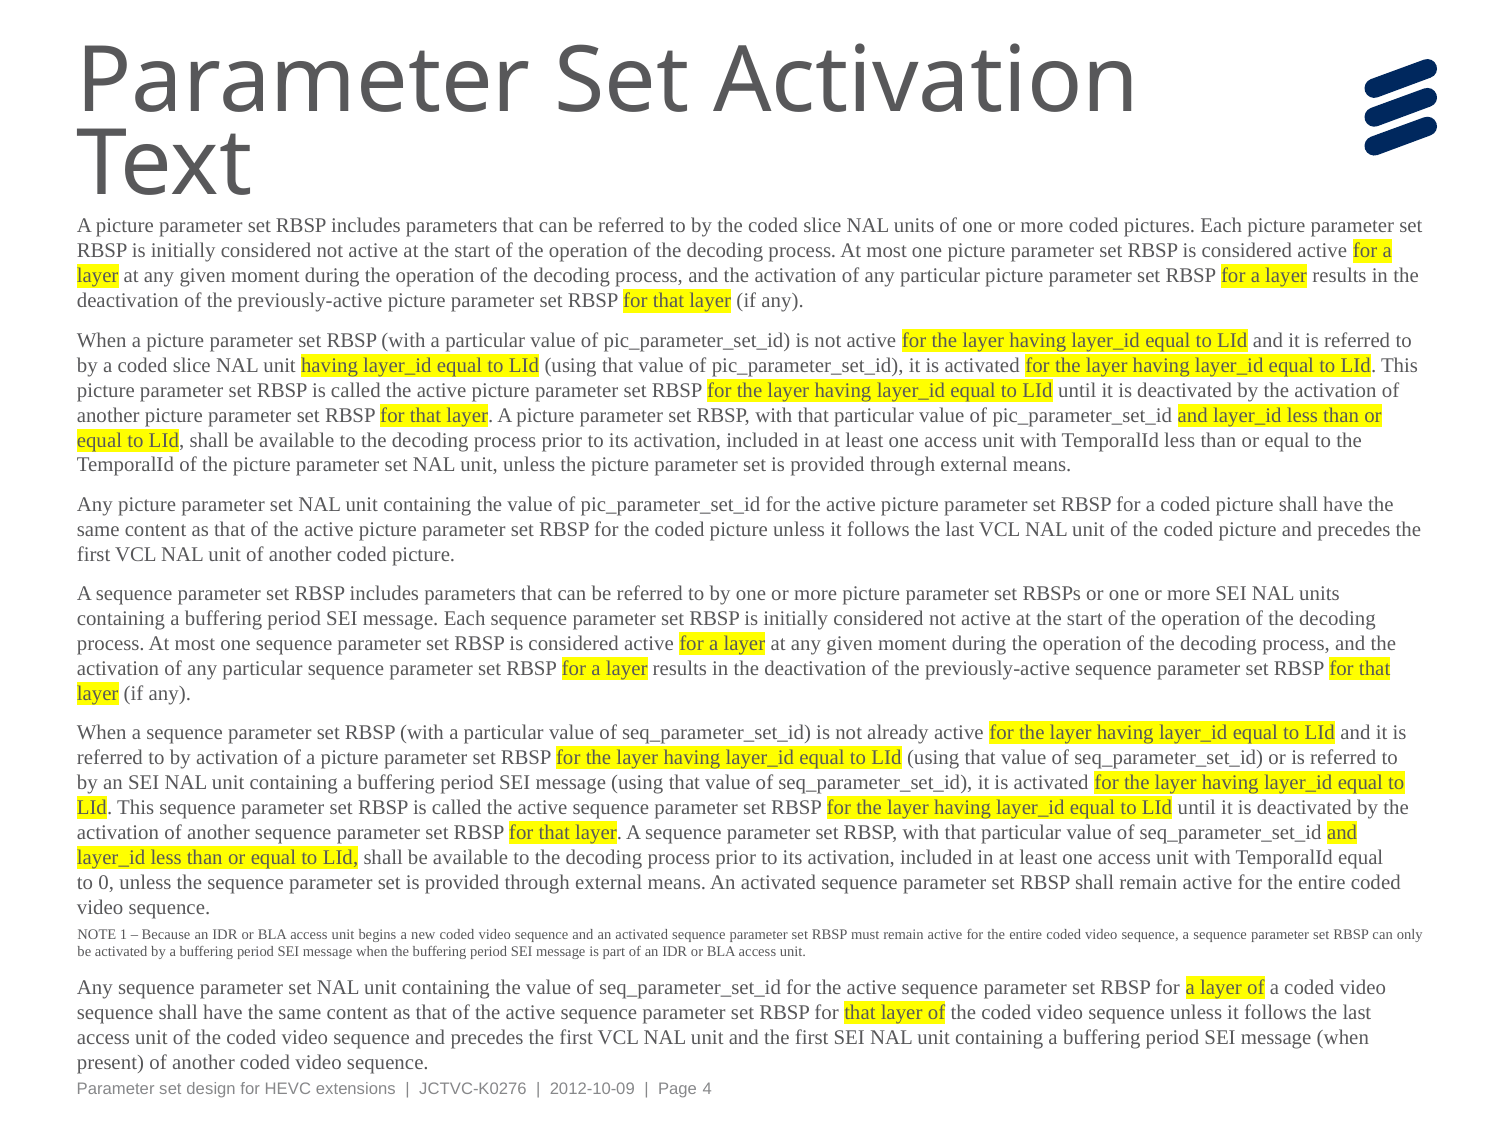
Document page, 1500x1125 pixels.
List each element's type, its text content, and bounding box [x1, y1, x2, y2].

list A picture parameter set RBSP includes parameters that can be referred to by the coded slice NAL units of one or more coded pictures. Each picture parameter set RBSP is initially considered not active at the start of the operation of the decoding process. At most one picture parameter set RBSP is considered active for a layer at any given moment during the operation of the decoding process, and the activation of any particular picture parameter set RBSP for a layer results in the deactivation of the previously-active picture parameter set RBSP for that layer (if any). When a picture parameter set RBSP (with a particular value of pic_parameter_set_id) is not active for the layer having layer_id equal to LId and it is referred to by a coded slice NAL unit having layer_id equal to LId (using that value of pic_parameter_set_id), it is activated for the layer having layer_id equal to LId. This picture parameter set RBSP is called the active picture parameter set RBSP for the layer having layer_id equal to LId until it is deactivated by the activation of another picture parameter set RBSP for that layer. A picture parameter set RBSP, with that particular value of pic_parameter_set_id and layer_id less than or equal to LId, shall be available to the decoding process prior to its activation, included in at least one access unit with TemporalId less than or equal to the TemporalId of the picture parameter set NAL unit, unless the picture parameter set is provided through external means. Any picture parameter set NAL unit containing the value of pic_parameter_set_id for the active picture parameter set RBSP for a coded picture shall have the same content as that of the active picture parameter set RBSP for the coded picture unless it follows the last VCL NAL unit of the coded picture and precedes the first VCL NAL unit of another coded picture. A sequence parameter set RBSP includes parameters that can be referred to by one or more picture parameter set RBSPs or one or more SEI NAL units containing a buffering period SEI message. Each sequence parameter set RBSP is initially considered not active at the start of the operation of the decoding process. At most one sequence parameter set RBSP is considered active for a layer at any given moment during the operation of the decoding process, and the activation of any particular sequence parameter set RBSP for a layer results in the deactivation of the previously-active sequence parameter set RBSP for that layer (if any). When a sequence parameter set RBSP (with a particular value of seq_parameter_set_id) is not already active for the layer having layer_id equal to LId and it is referred to by activation of a picture parameter set RBSP for the layer having layer_id equal to LId (using that value of seq_parameter_set_id) or is referred to by an SEI NAL unit containing a buffering period SEI message (using that value of seq_parameter_set_id), it is activated for the layer having layer_id equal to LId. This sequence parameter set RBSP is called the active sequence parameter set RBSP for the layer having layer_id equal to LId until it is deactivated by the activation of another sequence parameter set RBSP for that layer. A sequence parameter set RBSP, with that particular value of seq_parameter_set_id and layer_id less than or equal to LId, shall be available to the decoding process prior to its activation, included in at least one access unit with TemporalId equal to 0, unless the sequence parameter set is provided through external means. An activated sequence parameter set RBSP shall remain active for the entire coded video sequence. NOTE 1 – Because an IDR or BLA access unit begins a new coded video sequence and an activated sequence parameter set RBSP must remain active for the entire coded video sequence, a sequence parameter set RBSP can only be activated by a buffering period SEI message when the buffering period SEI message is part of an IDR or BLA access unit. Any sequence parameter set NAL unit containing the value of seq_parameter_set_id for the active sequence parameter set RBSP for a layer of a coded video sequence shall have the same content as that of the active sequence parameter set RBSP for that layer of the coded video sequence unless it follows the last access unit of the coded video sequence and precedes the first VCL NAL unit and the first SEI NAL unit containing a buffering period SEI message (when present) of another coded video sequence. [64, 211, 1436, 1071]
title Parameter Set Activation Text [64, 39, 1295, 218]
